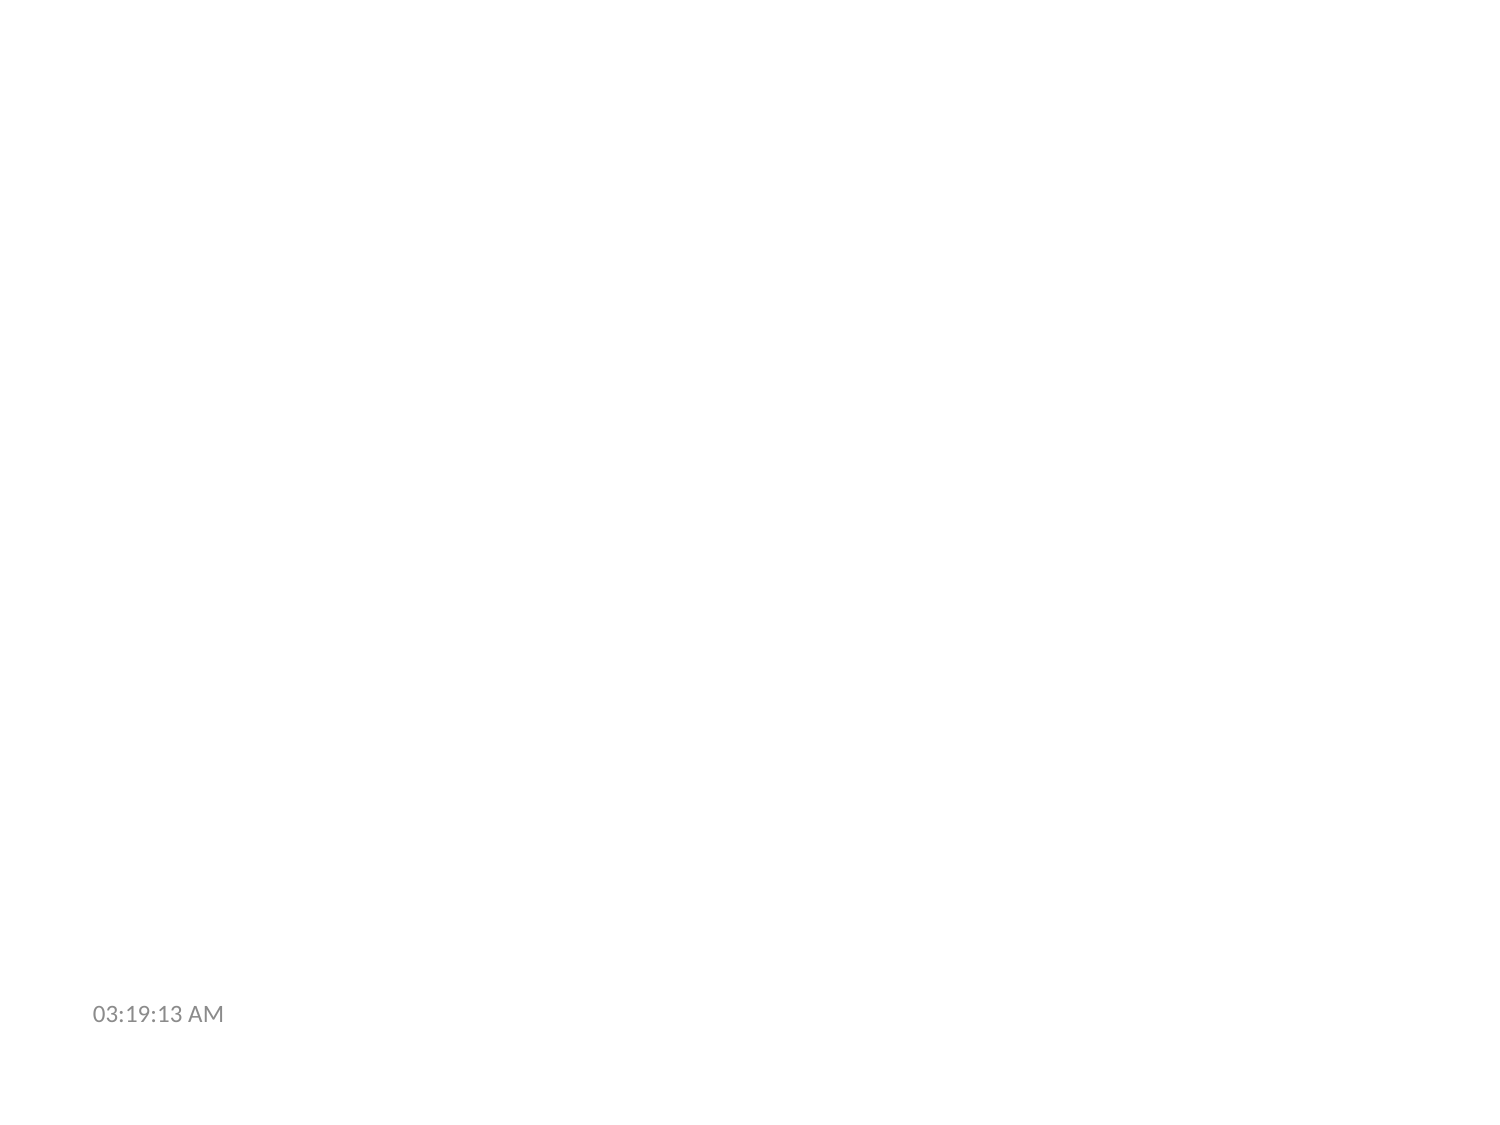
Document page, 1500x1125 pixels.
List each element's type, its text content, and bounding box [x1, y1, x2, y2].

text_box 3:35:09 PM [77, 982, 428, 1043]
